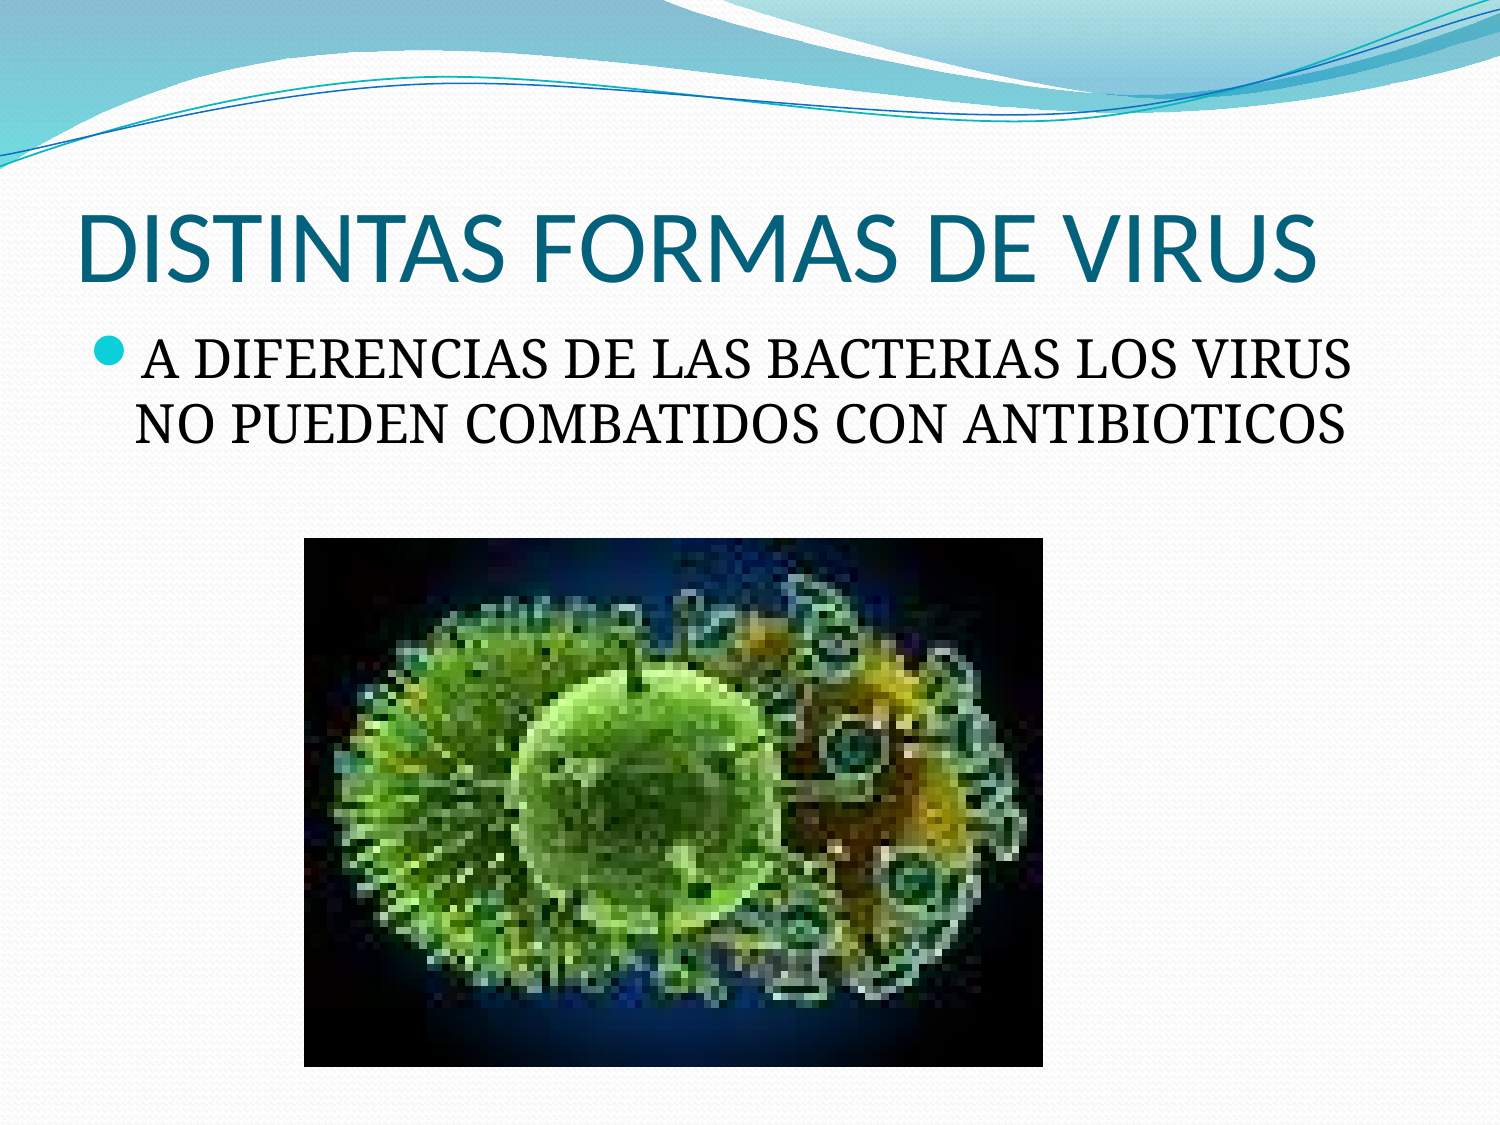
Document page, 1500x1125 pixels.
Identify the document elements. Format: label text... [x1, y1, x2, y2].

picture [304, 538, 1044, 1067]
list A DIFERENCIAS DE LAS BACTERIAS LOS VIRUS NO PUEDEN COMBATIDOS CON ANTIBIOTICOS [75, 317, 1425, 1038]
title DISTINTAS FORMAS DE VIRUS [75, 115, 1425, 303]
